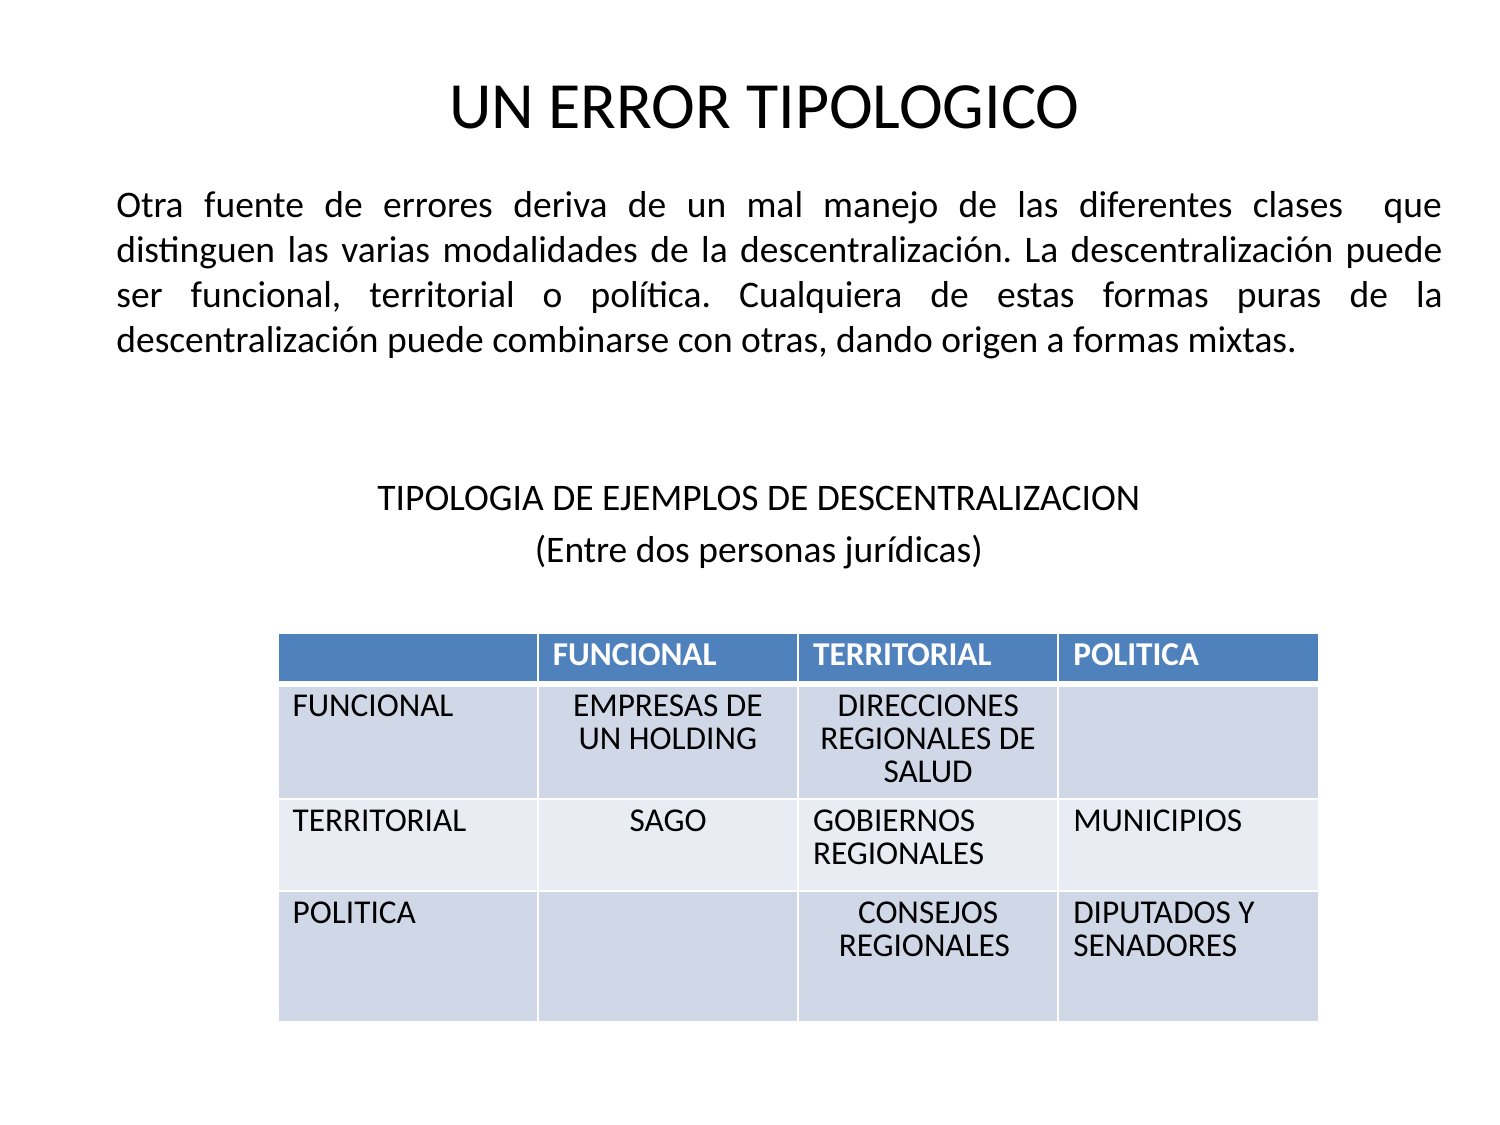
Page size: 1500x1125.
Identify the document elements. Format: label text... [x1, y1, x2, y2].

table_cell SAGO [539, 800, 797, 890]
table_cell POLITICA [279, 892, 537, 1021]
table_cell DIRECCIONES REGIONALES DE SALUD [799, 687, 1057, 798]
table_cell [539, 892, 797, 1021]
table_cell CONSEJOS REGIONALES [799, 892, 1057, 1021]
table_header TERRITORIAL [799, 634, 1057, 681]
table_cell EMPRESAS DE UN HOLDING [539, 687, 797, 798]
table_cell DIPUTADOS Y SENADORES [1059, 892, 1318, 1021]
table_cell [1059, 687, 1318, 798]
table_cell FUNCIONAL [279, 687, 537, 798]
table_cell GOBIERNOS REGIONALES [799, 800, 1057, 890]
table_cell MUNICIPIOS [1059, 800, 1318, 890]
table_header FUNCIONAL [539, 634, 797, 681]
list Otra fuente de errores deriva de un mal manejo de las diferentes clases que distinguen las varias modalidades de la descentralización. La descentralización puede ser funcional, territorial o política. Cualquiera de estas formas puras de la descentralización puede combinarse con otras, dando origen a formas mixtas. TIPOLOGIA DE EJEMPLOS DE DESCENTRALIZACION (Entre dos personas jurídicas) (entre [41, 172, 1459, 433]
table_cell TERRITORIAL [279, 800, 537, 890]
table_header POLITICA [1059, 634, 1318, 681]
title UN ERROR TIPOLOGICO [29, 54, 1500, 149]
table_header [279, 634, 537, 681]
